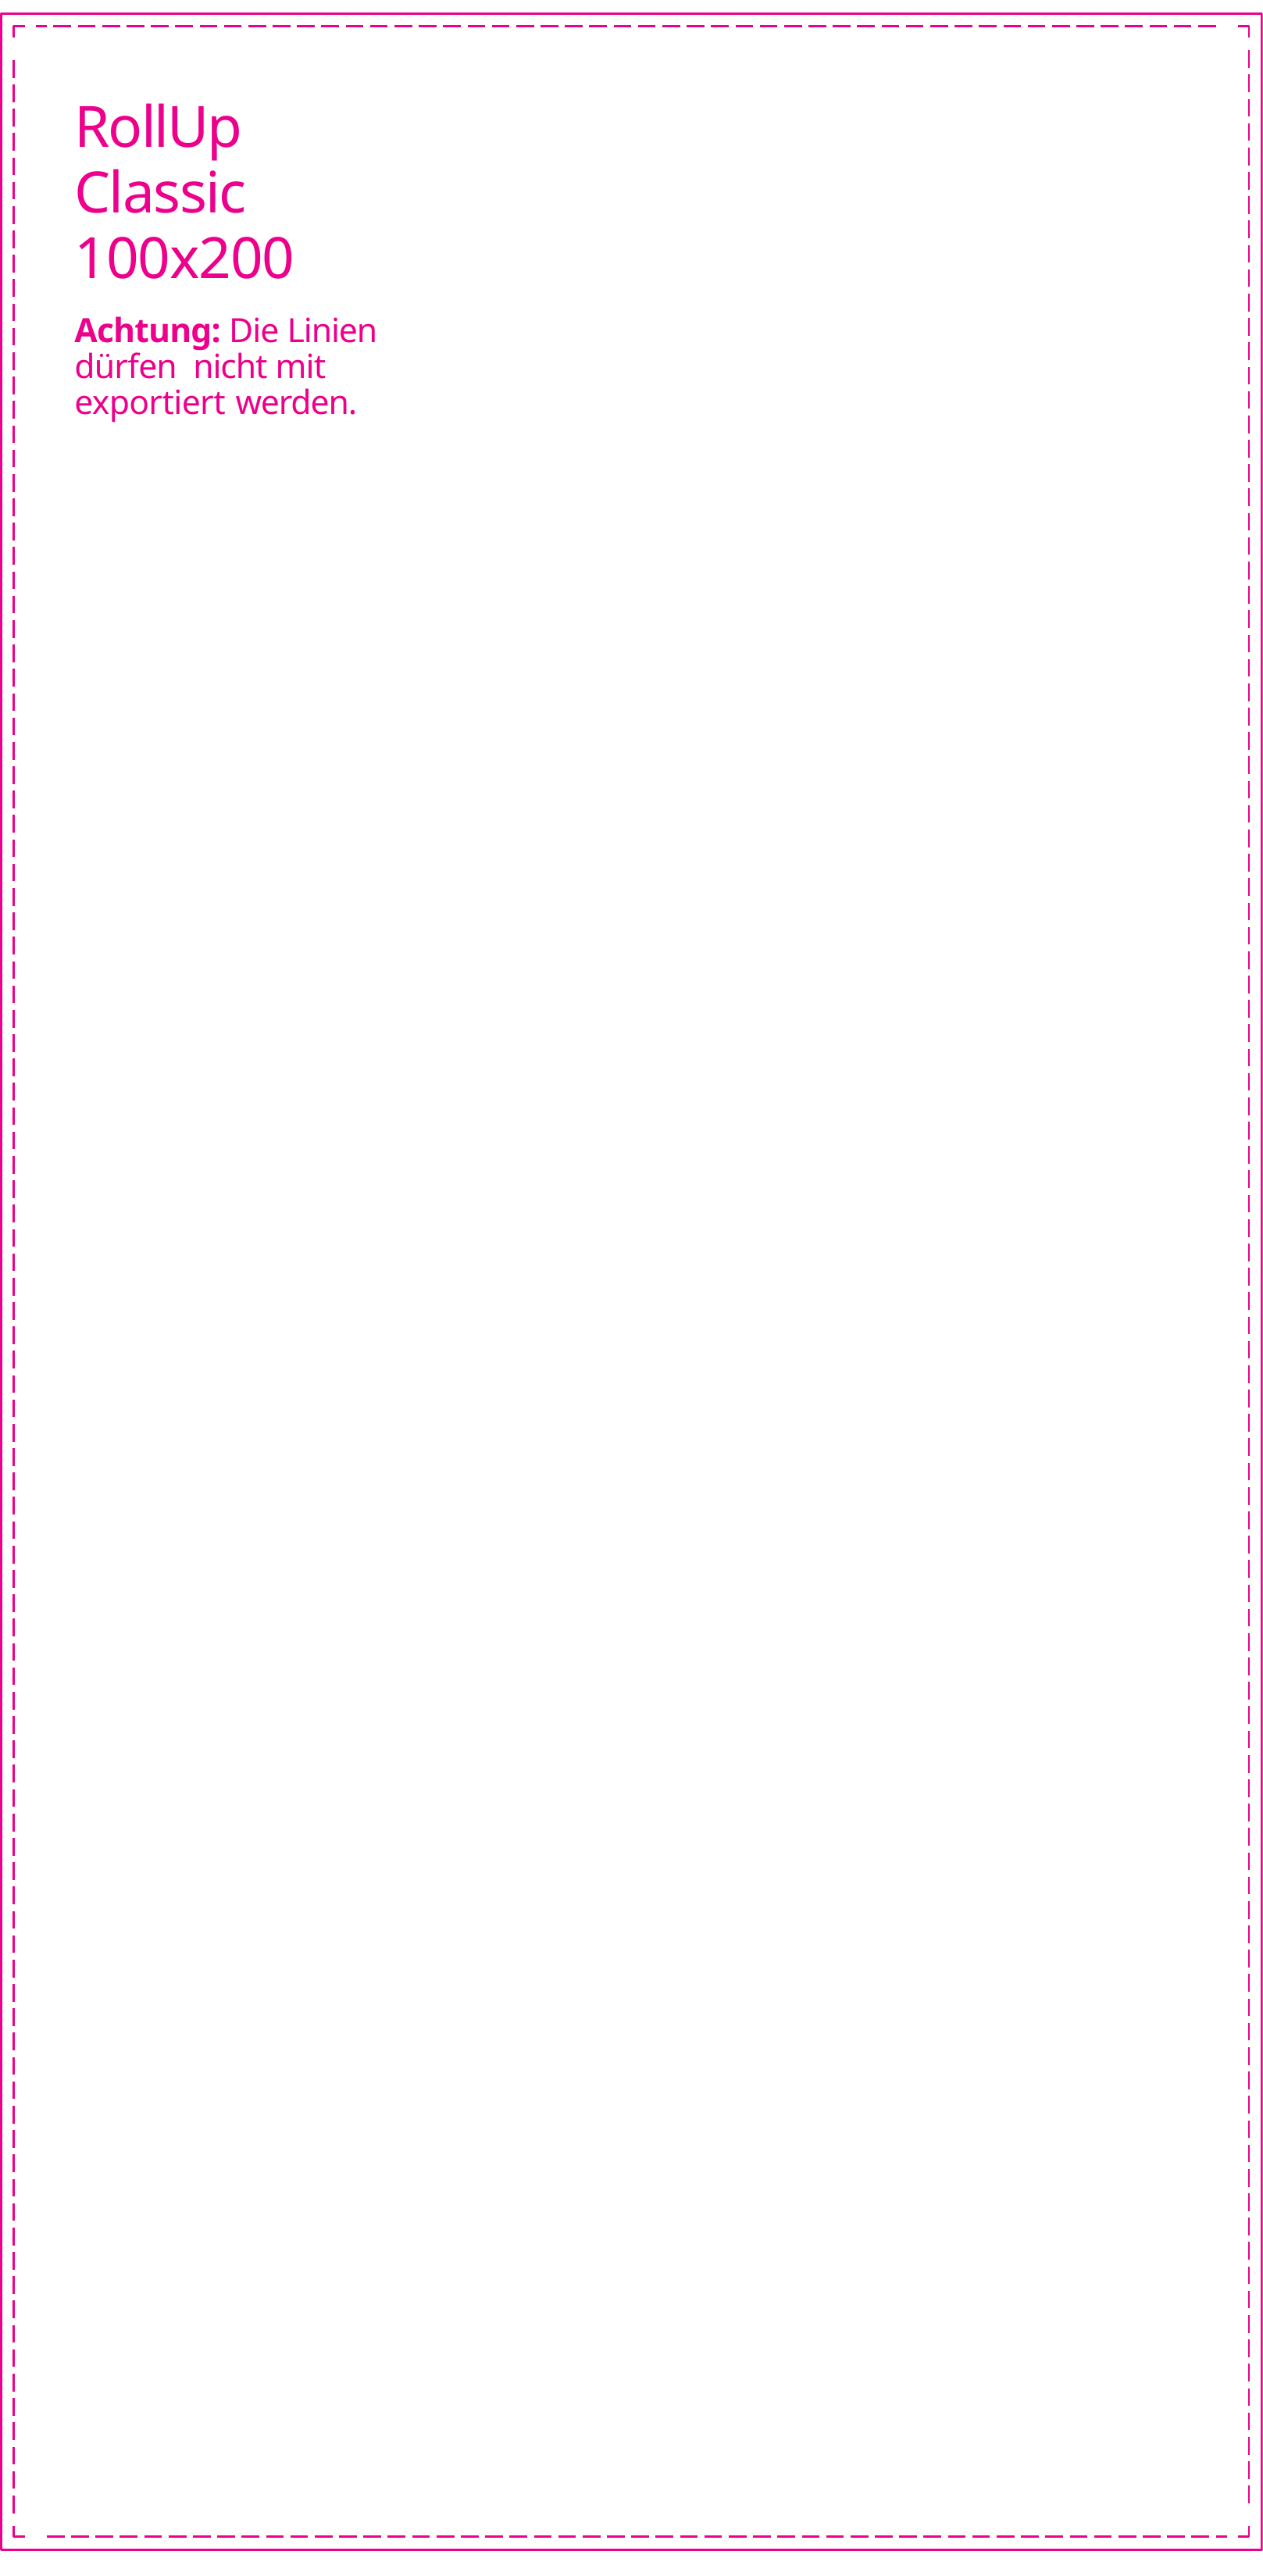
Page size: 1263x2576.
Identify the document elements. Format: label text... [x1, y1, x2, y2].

text_box RollUp Classic 100x200 Achtung: Die Linien dürfen nicht mit exportiert werden. [73, 87, 452, 421]
